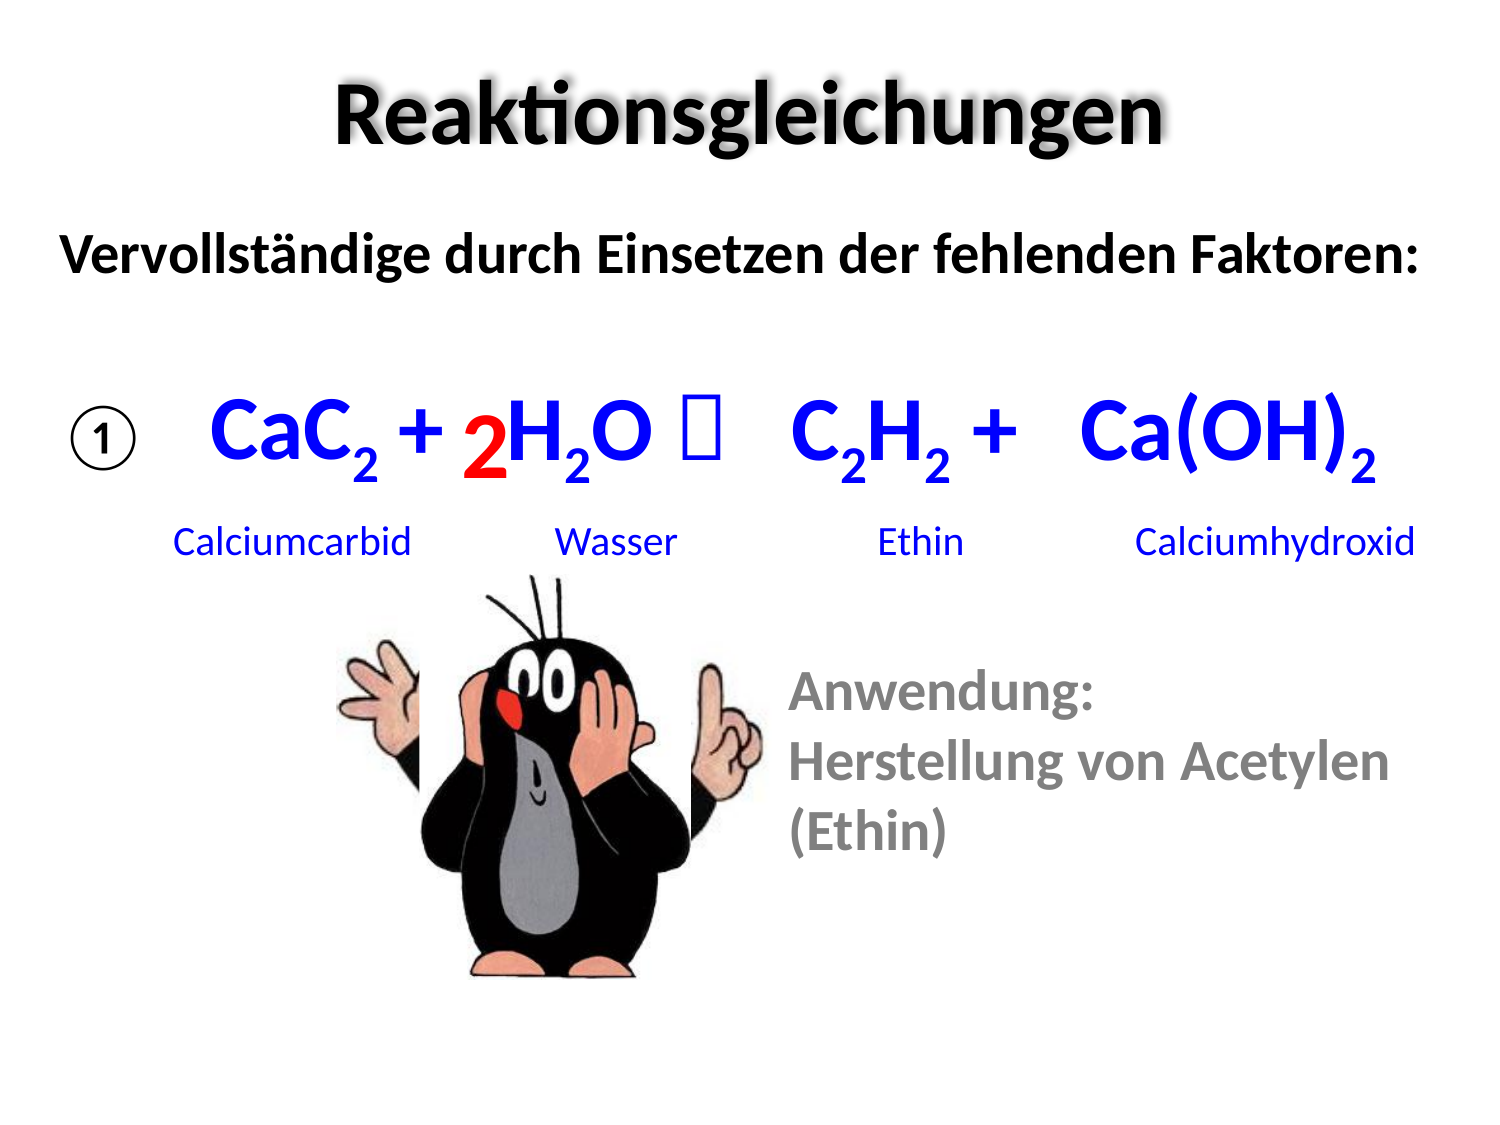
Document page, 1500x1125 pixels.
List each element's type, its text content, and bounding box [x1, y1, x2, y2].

text_box 2 [349, 317, 622, 505]
picture [336, 573, 773, 980]
text_box Vervollständige durch Einsetzen der fehlenden Faktoren: ① CaC2 Calciumcarbid Wasser Ethin Calciumhydroxid [44, 208, 1456, 941]
title Reaktionsgleichungen [112, 42, 1388, 208]
text_box + H2O  C2H2 + Ca(OH)2 [383, 361, 1483, 502]
text_box Anwendung: Herstellung von Acetylen (Ethin) [779, 645, 1483, 870]
